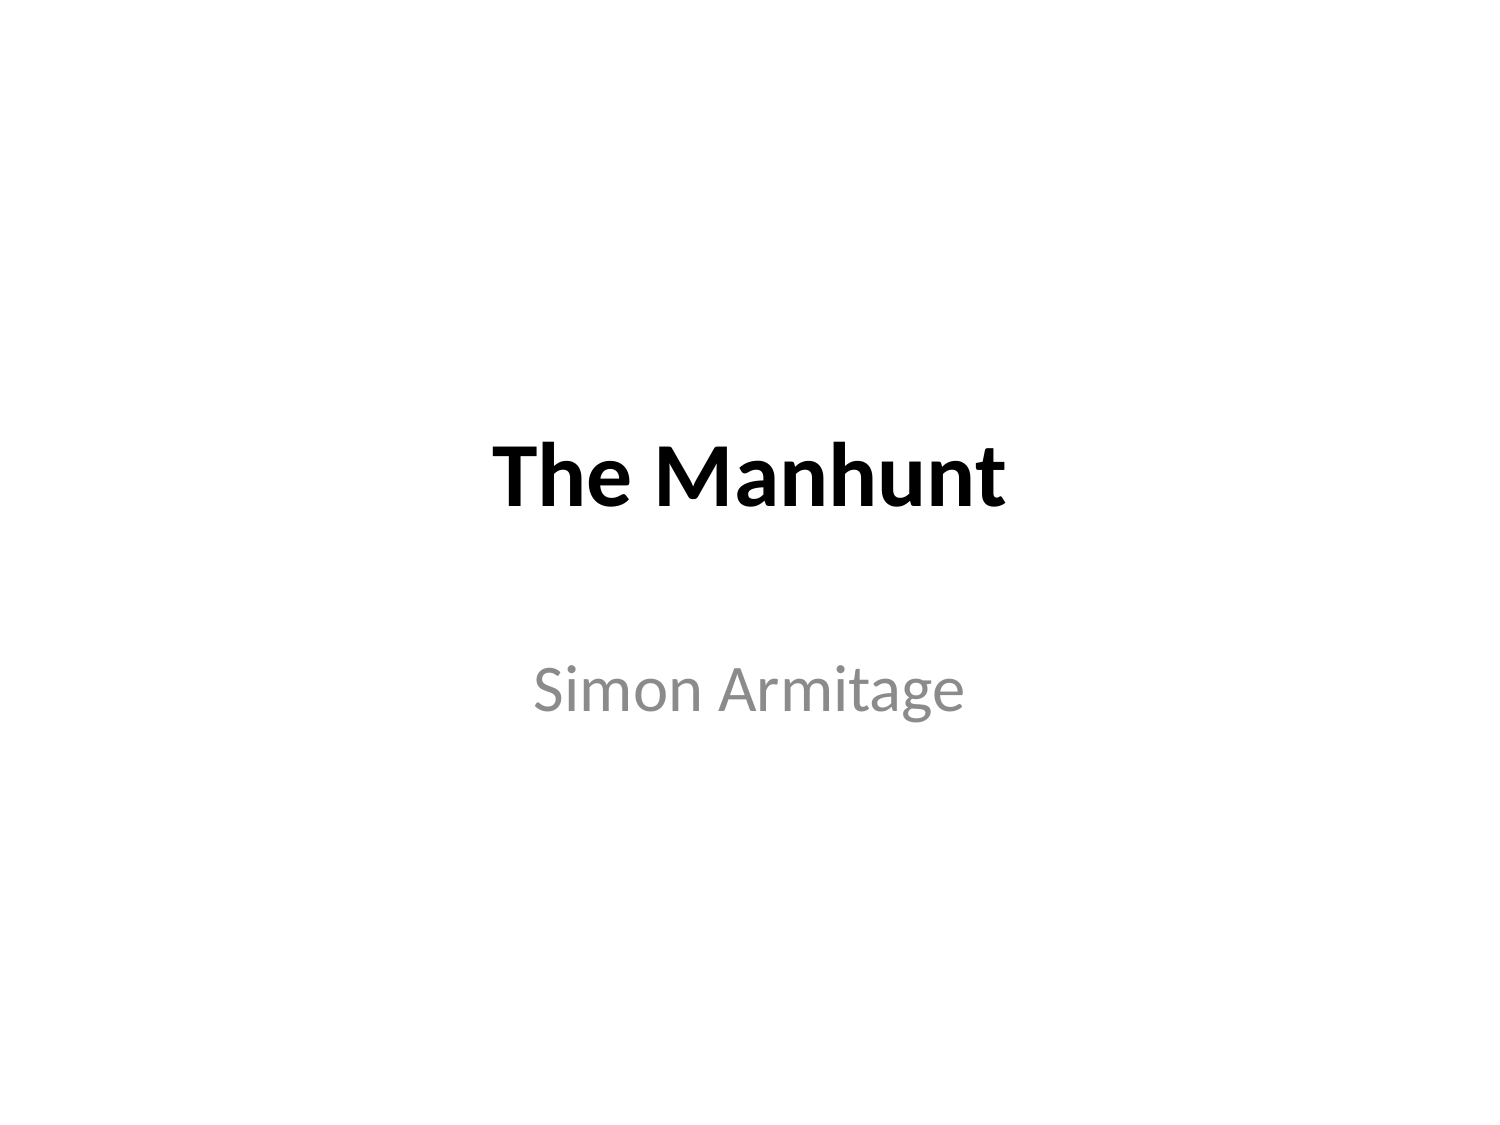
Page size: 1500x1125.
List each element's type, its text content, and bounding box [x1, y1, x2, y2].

subtitle Simon Armitage [225, 637, 1275, 925]
title The Manhunt [112, 349, 1388, 591]
